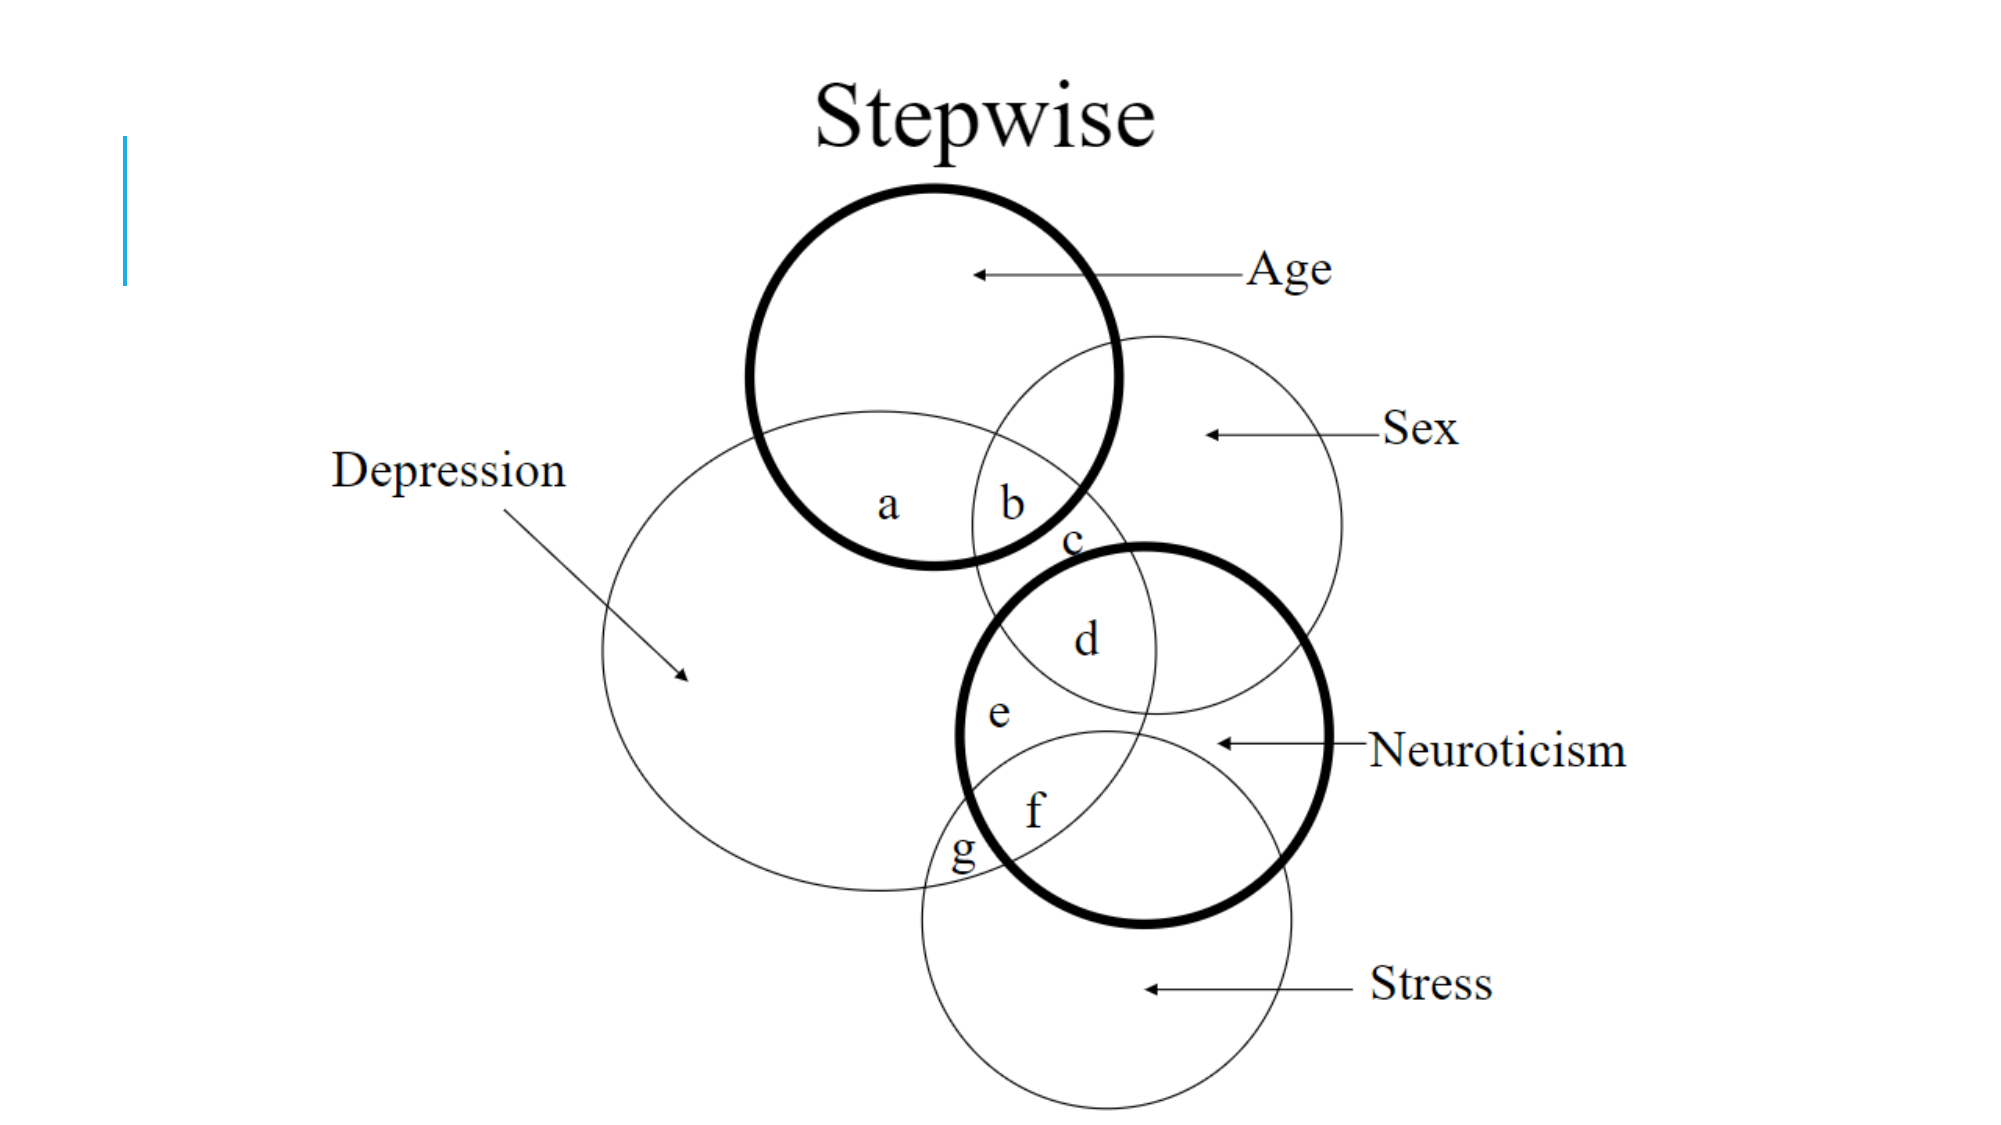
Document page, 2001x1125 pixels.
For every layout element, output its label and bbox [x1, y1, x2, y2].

picture [230, 0, 1769, 1125]
